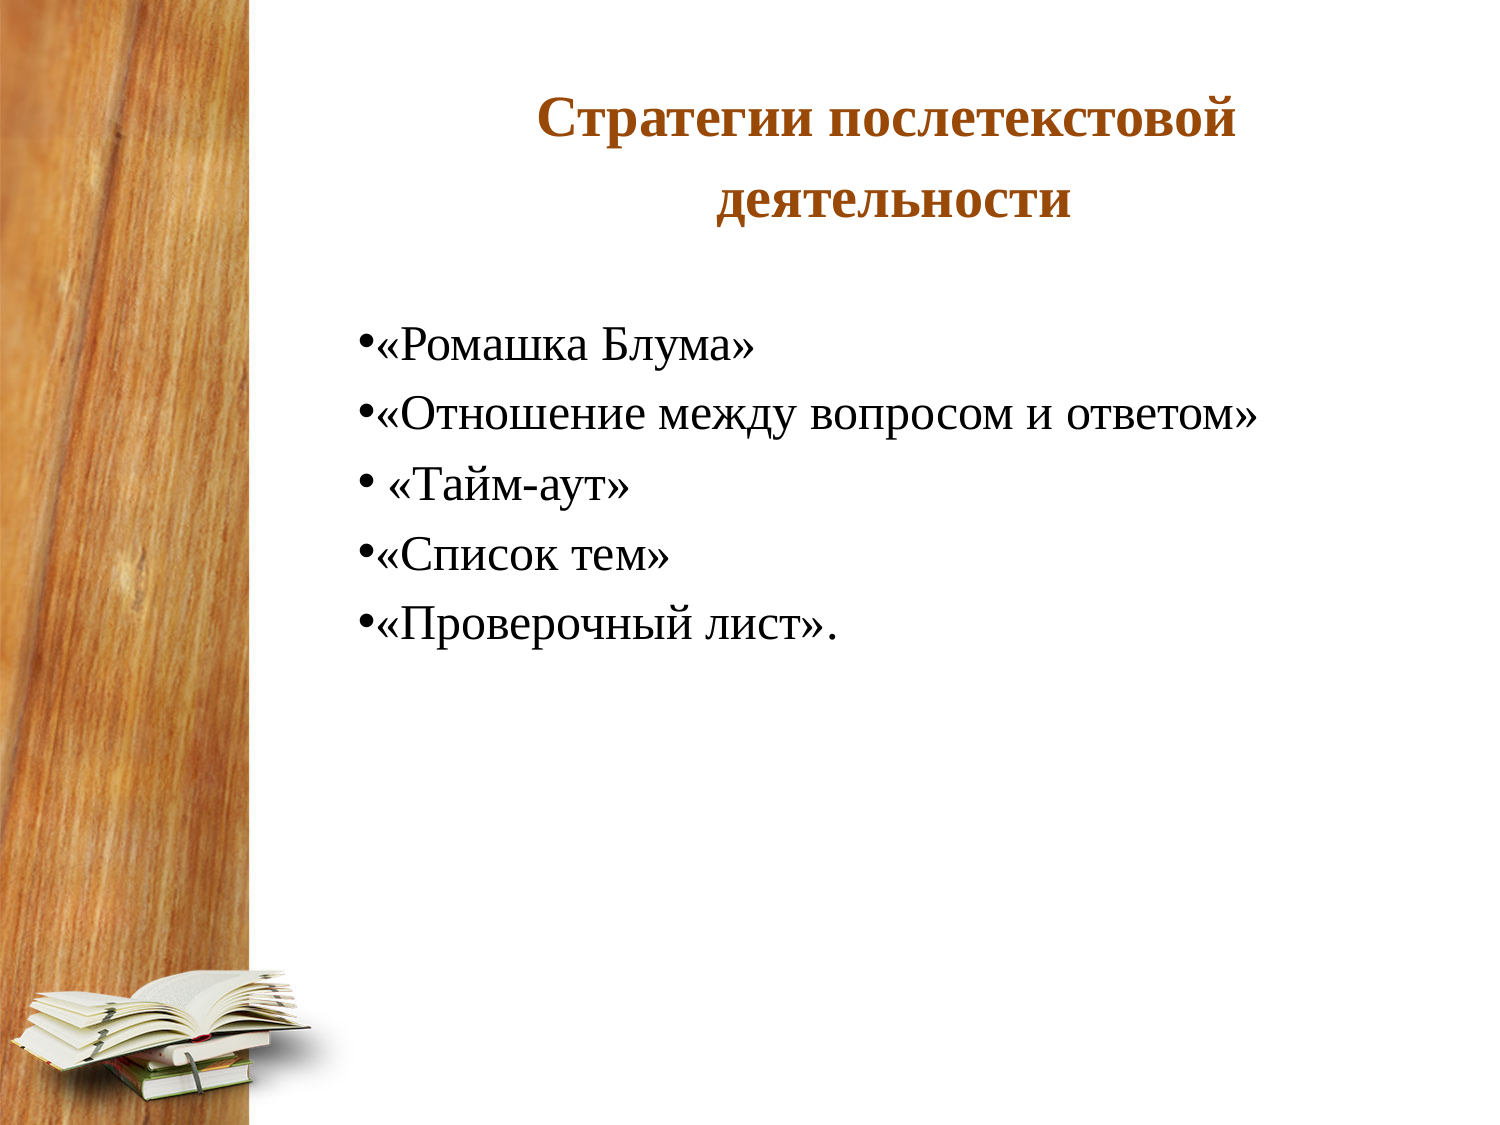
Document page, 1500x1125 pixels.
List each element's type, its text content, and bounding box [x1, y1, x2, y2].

list Стратегии послетекстовой деятельности [348, 23, 1425, 284]
list «Ромашка Блума» «Отношение между вопросом и ответом» «Тайм-аут» «Список тем» «Проверочный лист». [292, 302, 1454, 984]
picture [0, 0, 1500, 1125]
